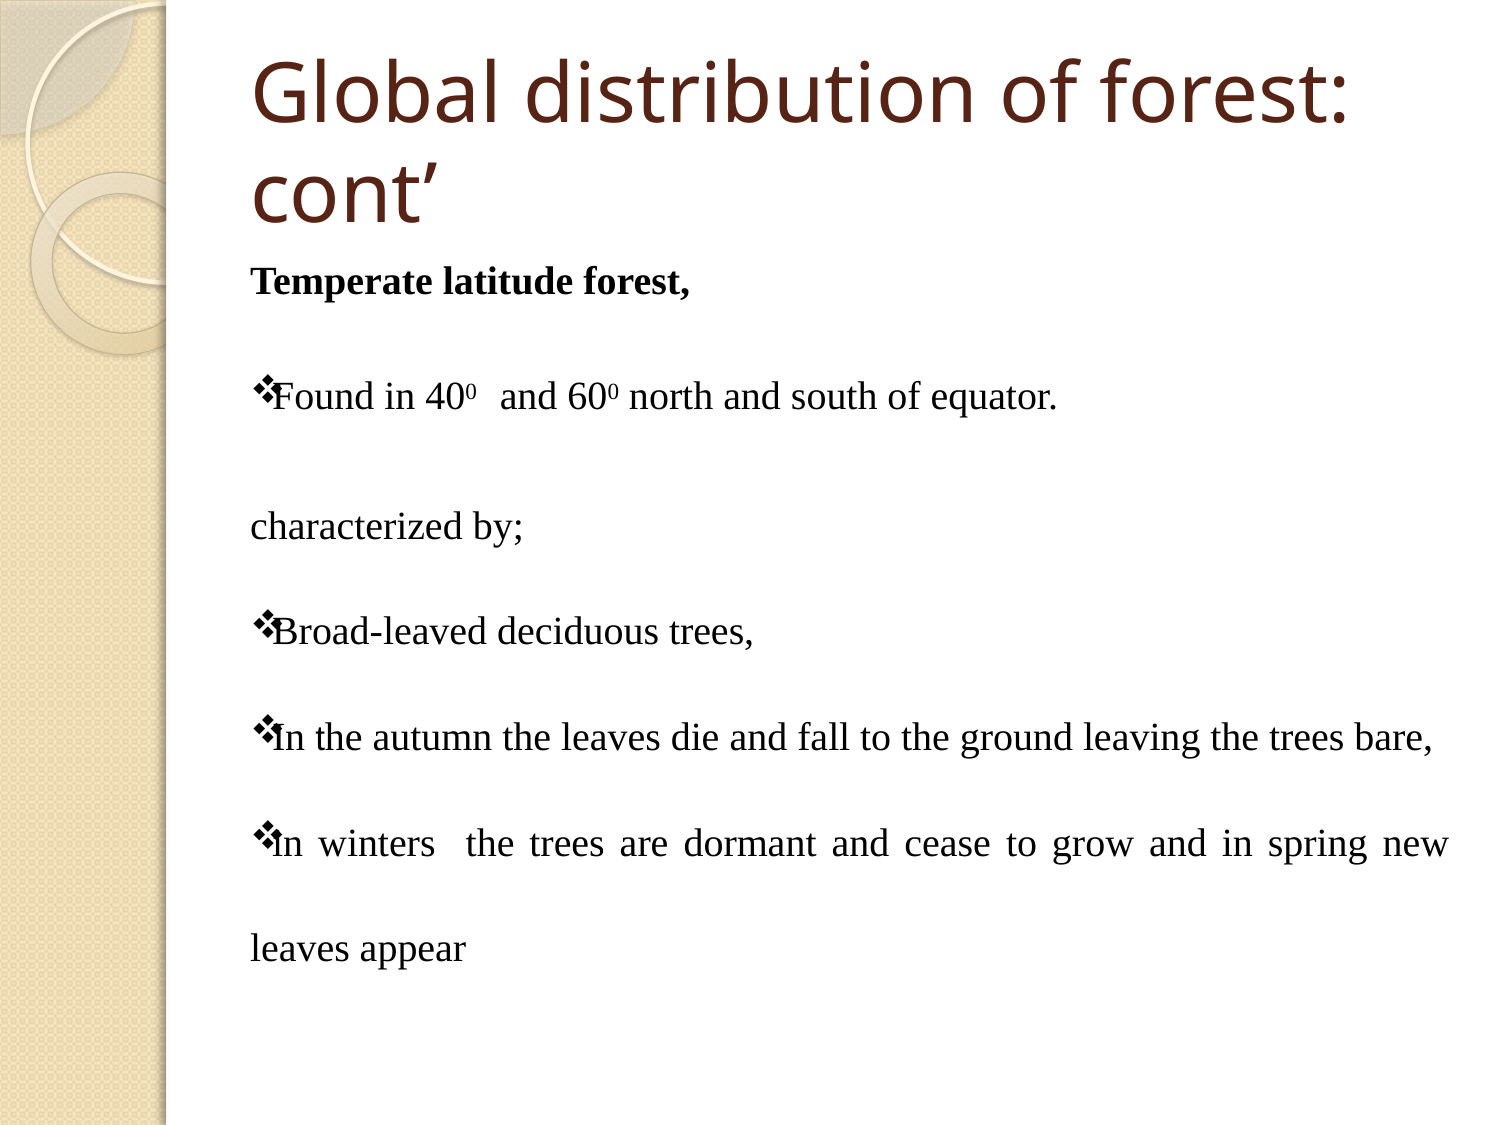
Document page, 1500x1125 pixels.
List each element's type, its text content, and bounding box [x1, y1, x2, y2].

list Temperate latitude forest, Found in 400 and 600 north and south of equator. characterized by; Broad-leaved deciduous trees, In the autumn the leaves die and fall to the ground leaving the trees bare, in winters the trees are dormant and cease to grow and in spring new leaves appear [235, 237, 1466, 1025]
title Global distribution of forest: cont’ [235, 45, 1466, 233]
